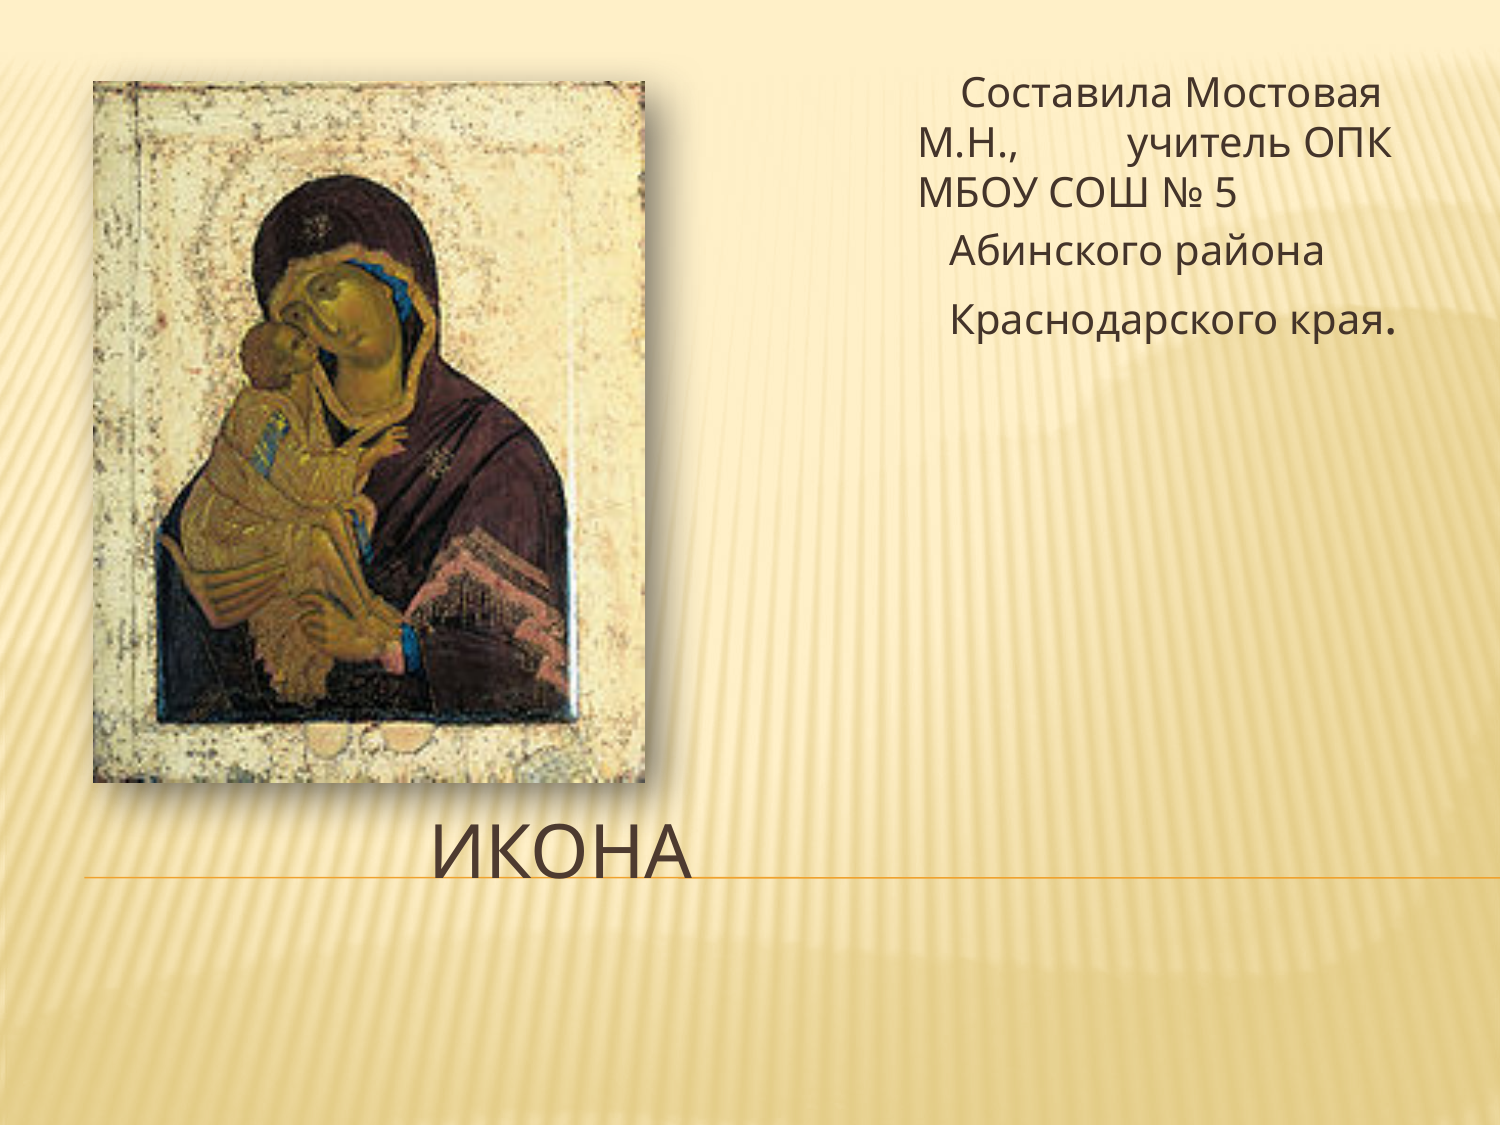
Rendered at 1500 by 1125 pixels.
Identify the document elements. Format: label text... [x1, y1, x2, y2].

subtitle Составила Мостовая М.Н., учитель ОПК МБОУ СОШ № 5 Абинского района Краснодарского края. [902, 46, 1465, 352]
title Икона [62, 796, 1450, 997]
picture [93, 81, 645, 783]
